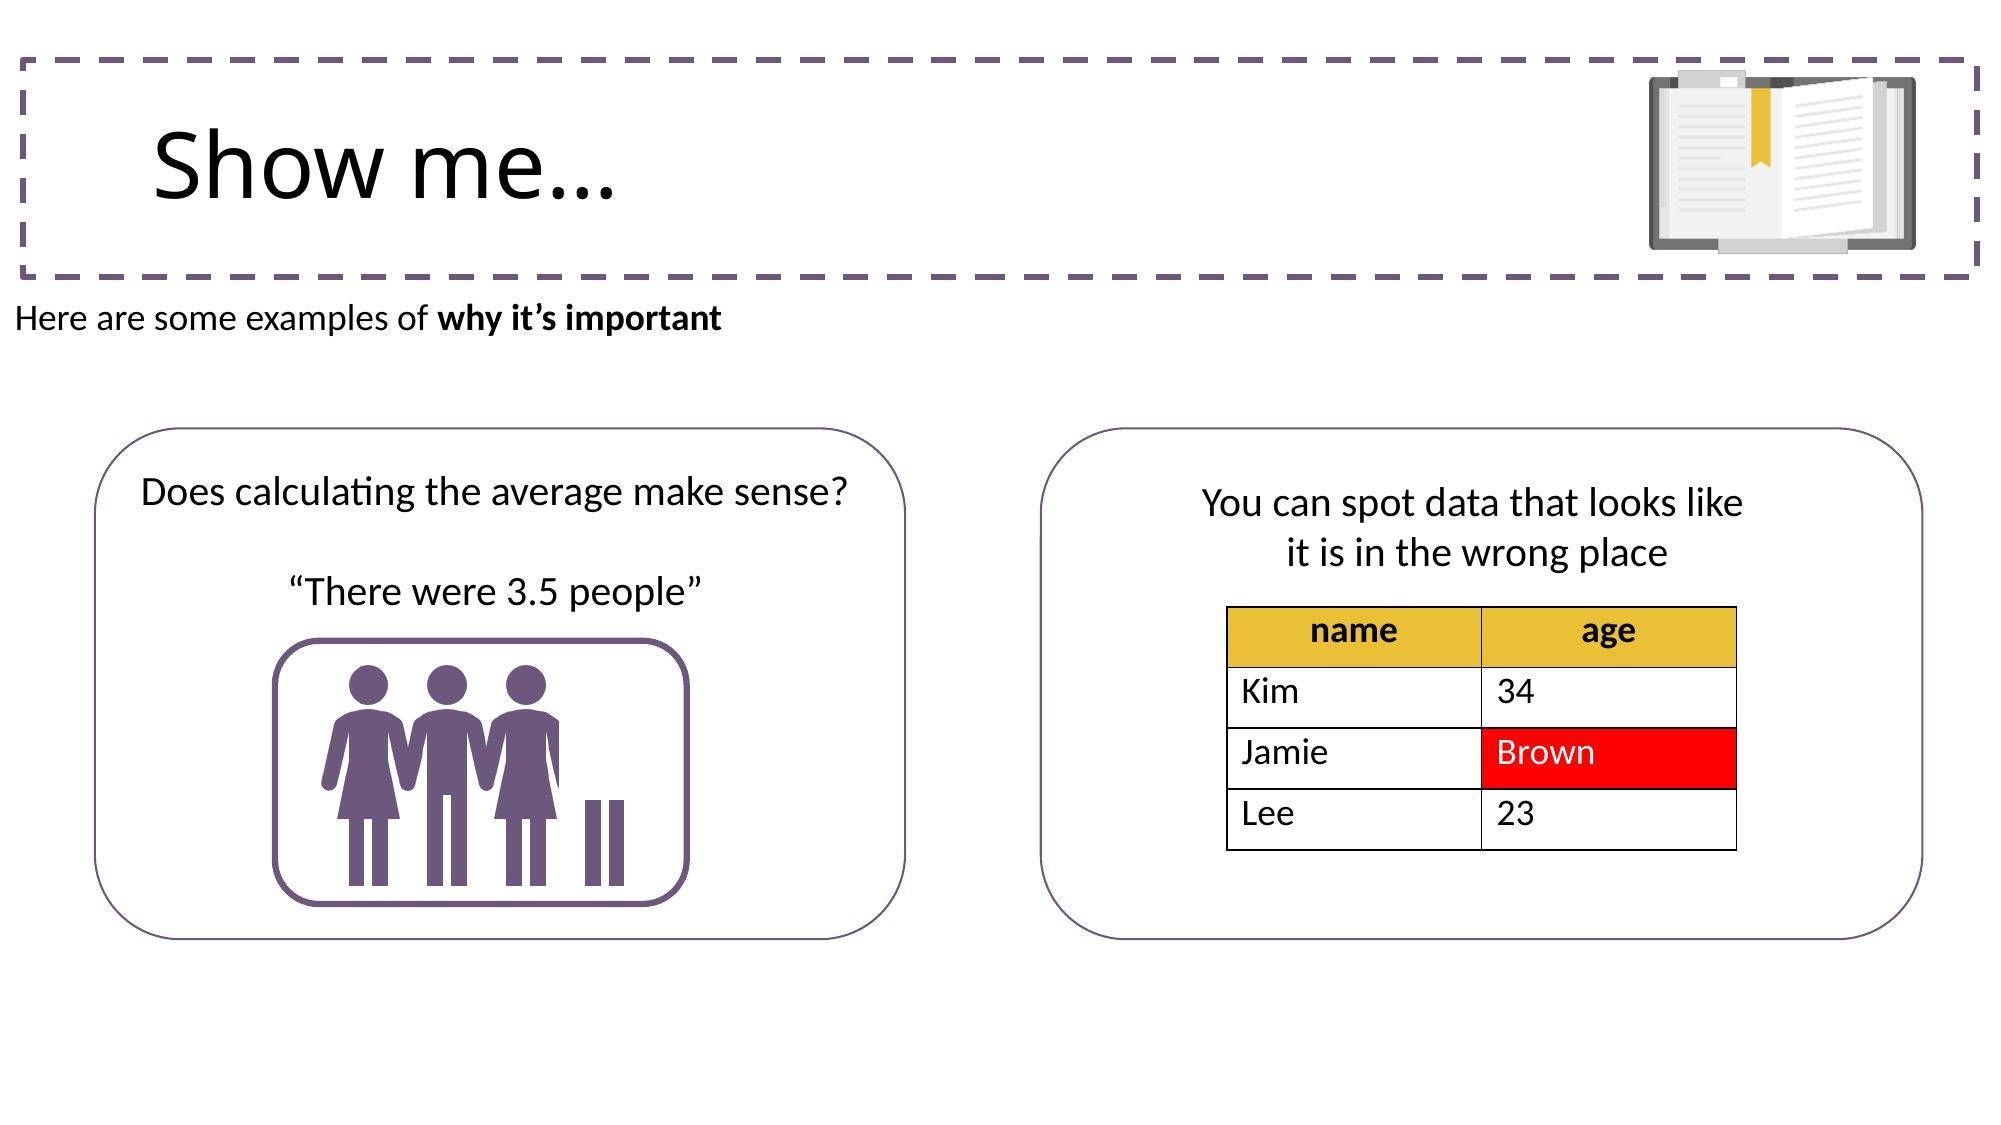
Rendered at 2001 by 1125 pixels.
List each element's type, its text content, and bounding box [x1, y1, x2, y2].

text_box Here are some examples of why it’s important [0, 285, 1330, 346]
picture [297, 586, 675, 964]
picture [1649, 0, 1955, 341]
text_box [93, 427, 907, 941]
text_box [1039, 427, 1924, 941]
title Show me… [137, 59, 1863, 278]
